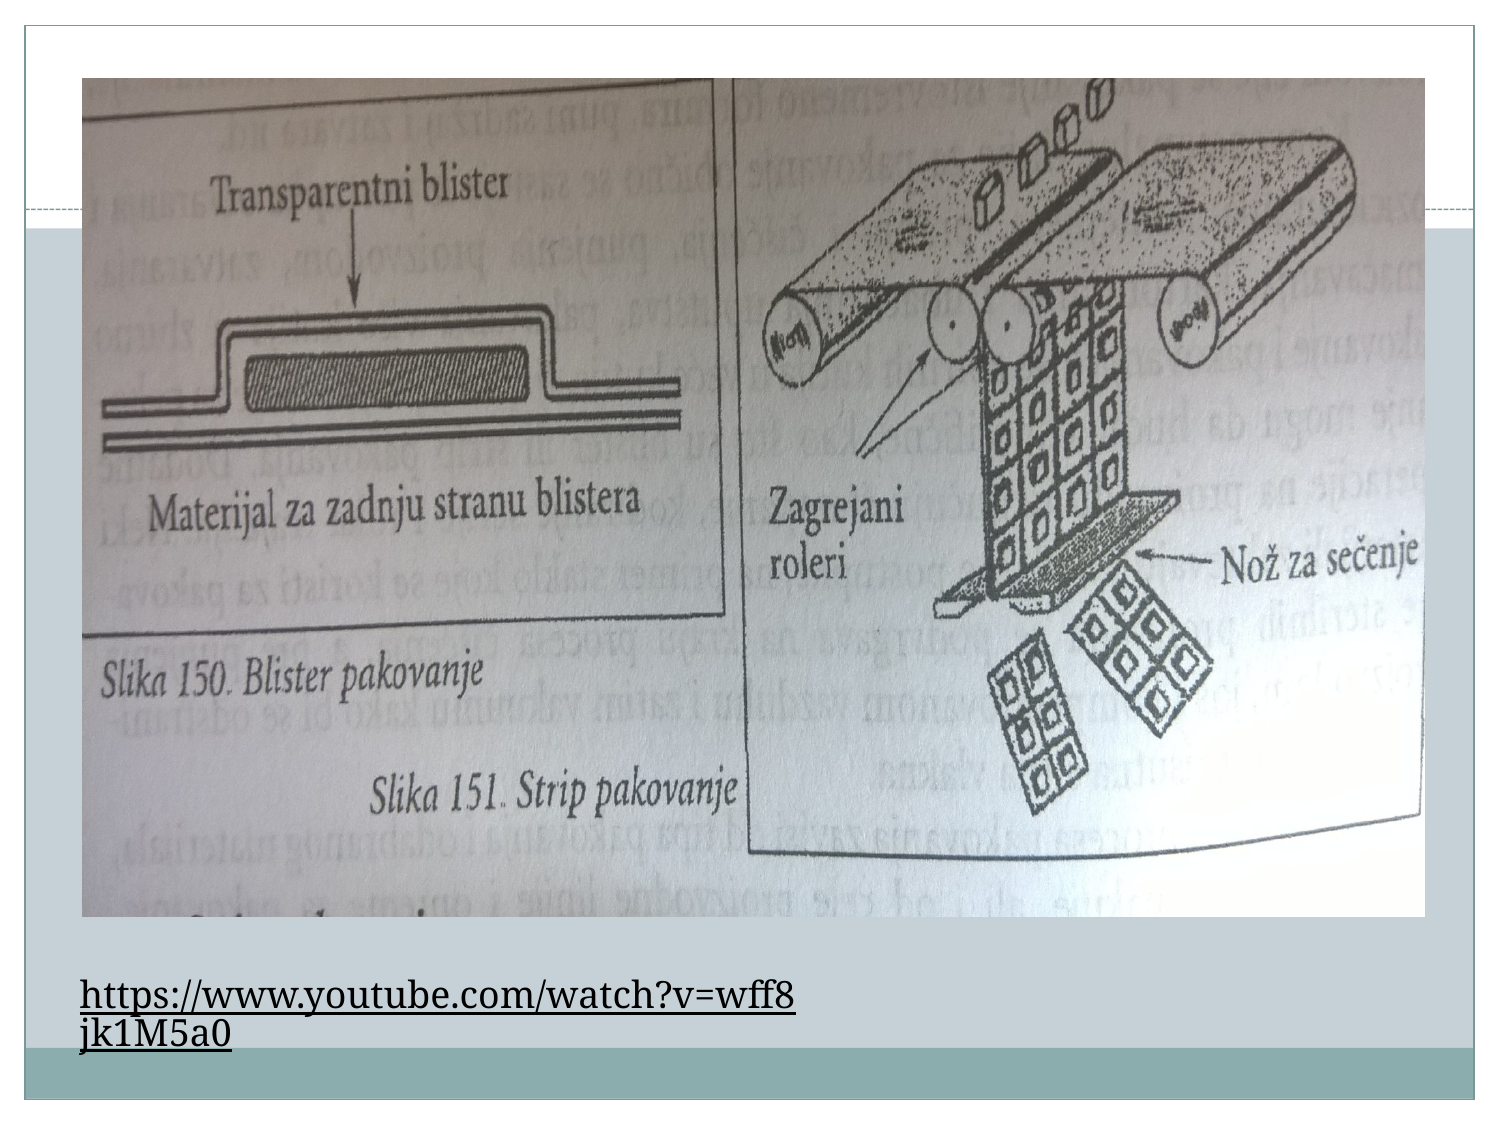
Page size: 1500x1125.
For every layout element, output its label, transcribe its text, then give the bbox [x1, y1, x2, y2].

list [82, 77, 1426, 918]
text_box https://www.youtube.com/watch?v=wff8jk1M5a0 [64, 964, 815, 1075]
